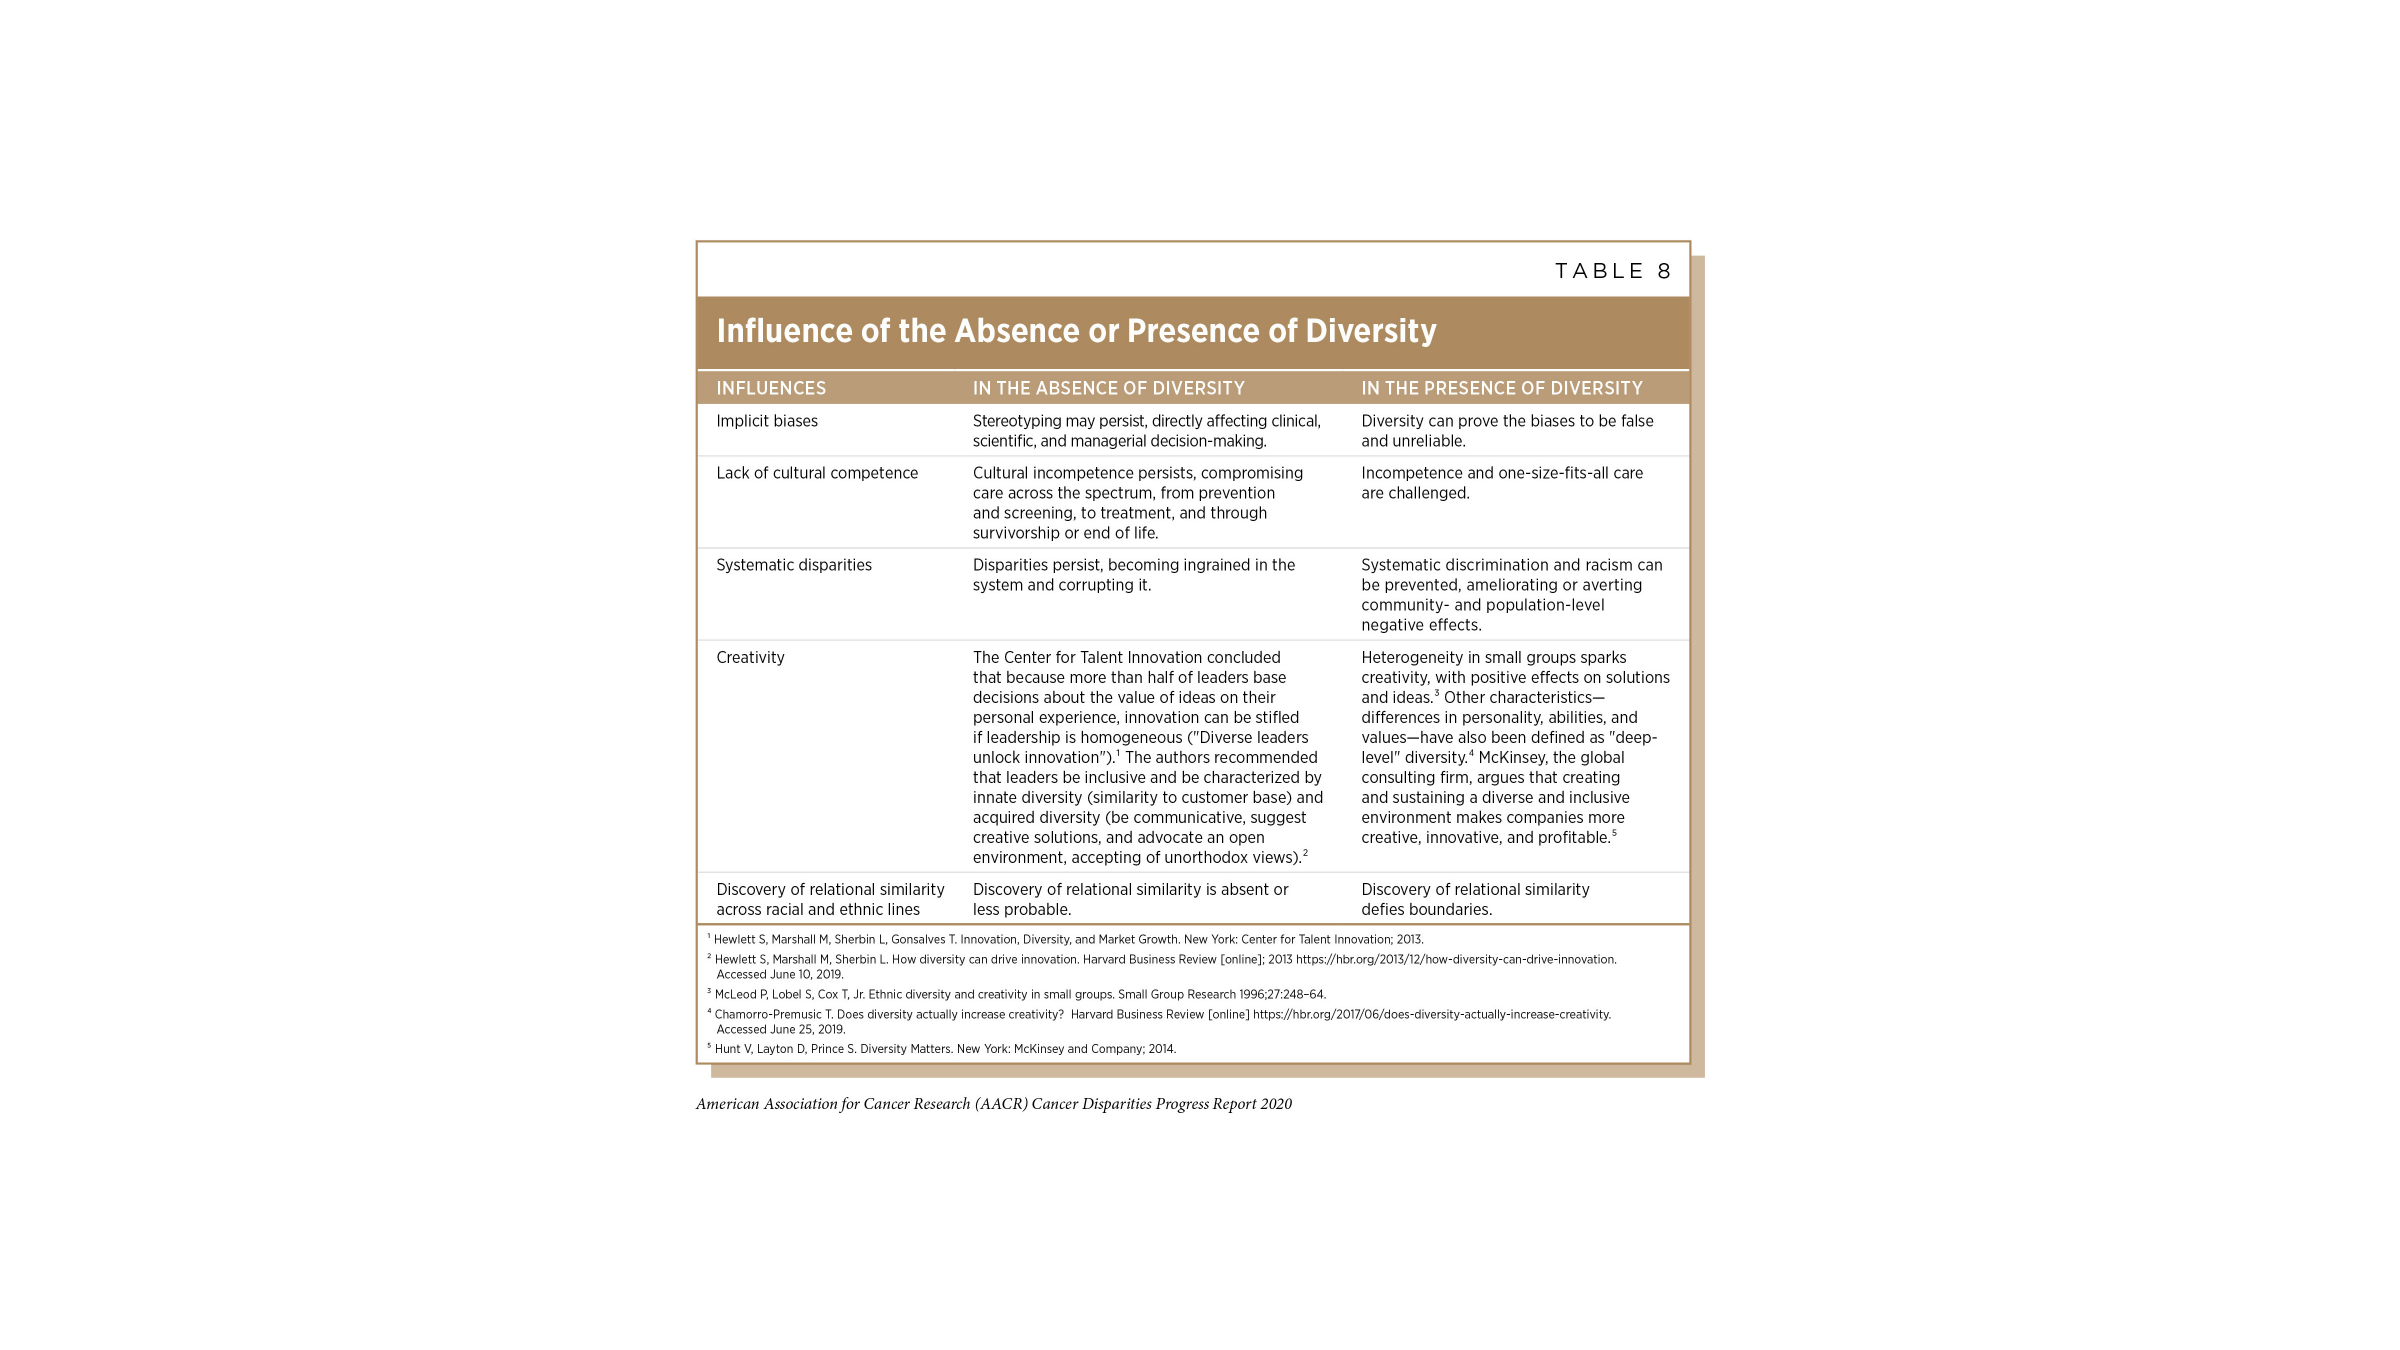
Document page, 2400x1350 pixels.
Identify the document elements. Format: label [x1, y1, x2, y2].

picture [685, 230, 1715, 1120]
